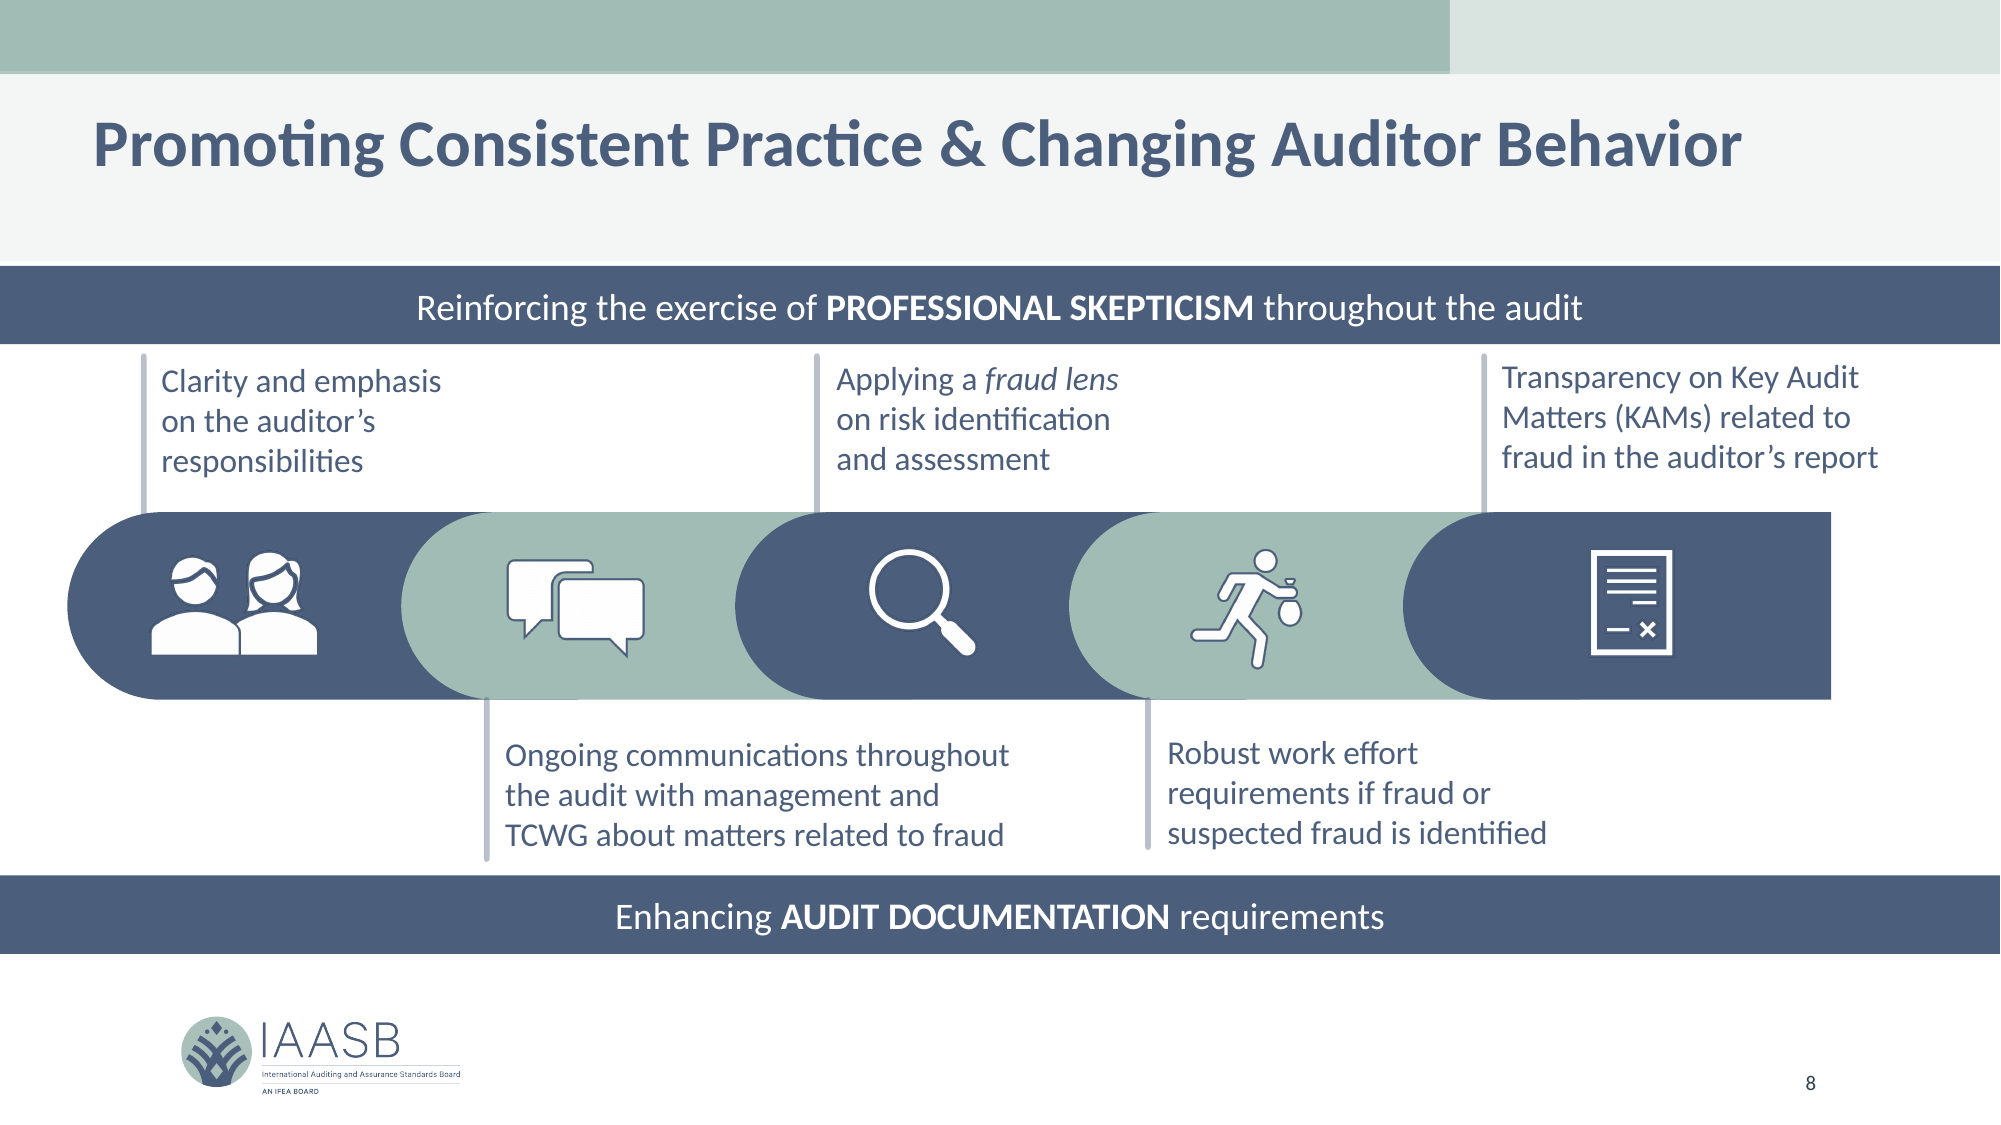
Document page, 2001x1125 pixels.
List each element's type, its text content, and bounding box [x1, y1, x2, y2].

text_box Reinforcing the exercise of PROFESSIONAL SKEPTICISM throughout the audit [0, 264, 2000, 346]
title Promoting Consistent Practice & Changing Auditor Behavior [79, 107, 2000, 199]
text_box [65, 510, 486, 702]
text_box [1067, 510, 1489, 702]
slide_number 8 [1760, 1039, 1832, 1125]
text_box Enhancing AUDIT DOCUMENTATION requirements [0, 874, 2000, 955]
text_box [1401, 510, 1833, 702]
text_box [733, 510, 1154, 702]
text_box Robust work effort requirements if fraud or suspected fraud is identified [1166, 707, 1562, 875]
picture [164, 1002, 474, 1111]
text_box Applying a fraud lens on risk identification and assessment [835, 355, 1129, 480]
text_box Transparency on Key Audit Matters (KAMs) related to fraud in the auditor’s report [1500, 331, 1901, 499]
text_box Ongoing communications throughout the audit with management and TCWG about matters related to fraud [504, 709, 1018, 877]
text_box [399, 510, 821, 702]
picture [493, 526, 658, 690]
picture [1566, 537, 1696, 667]
picture [855, 535, 989, 668]
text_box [128, 541, 341, 675]
text_box Clarity and emphasis on the auditor’s responsibilities [160, 365, 479, 473]
picture [1180, 542, 1312, 675]
